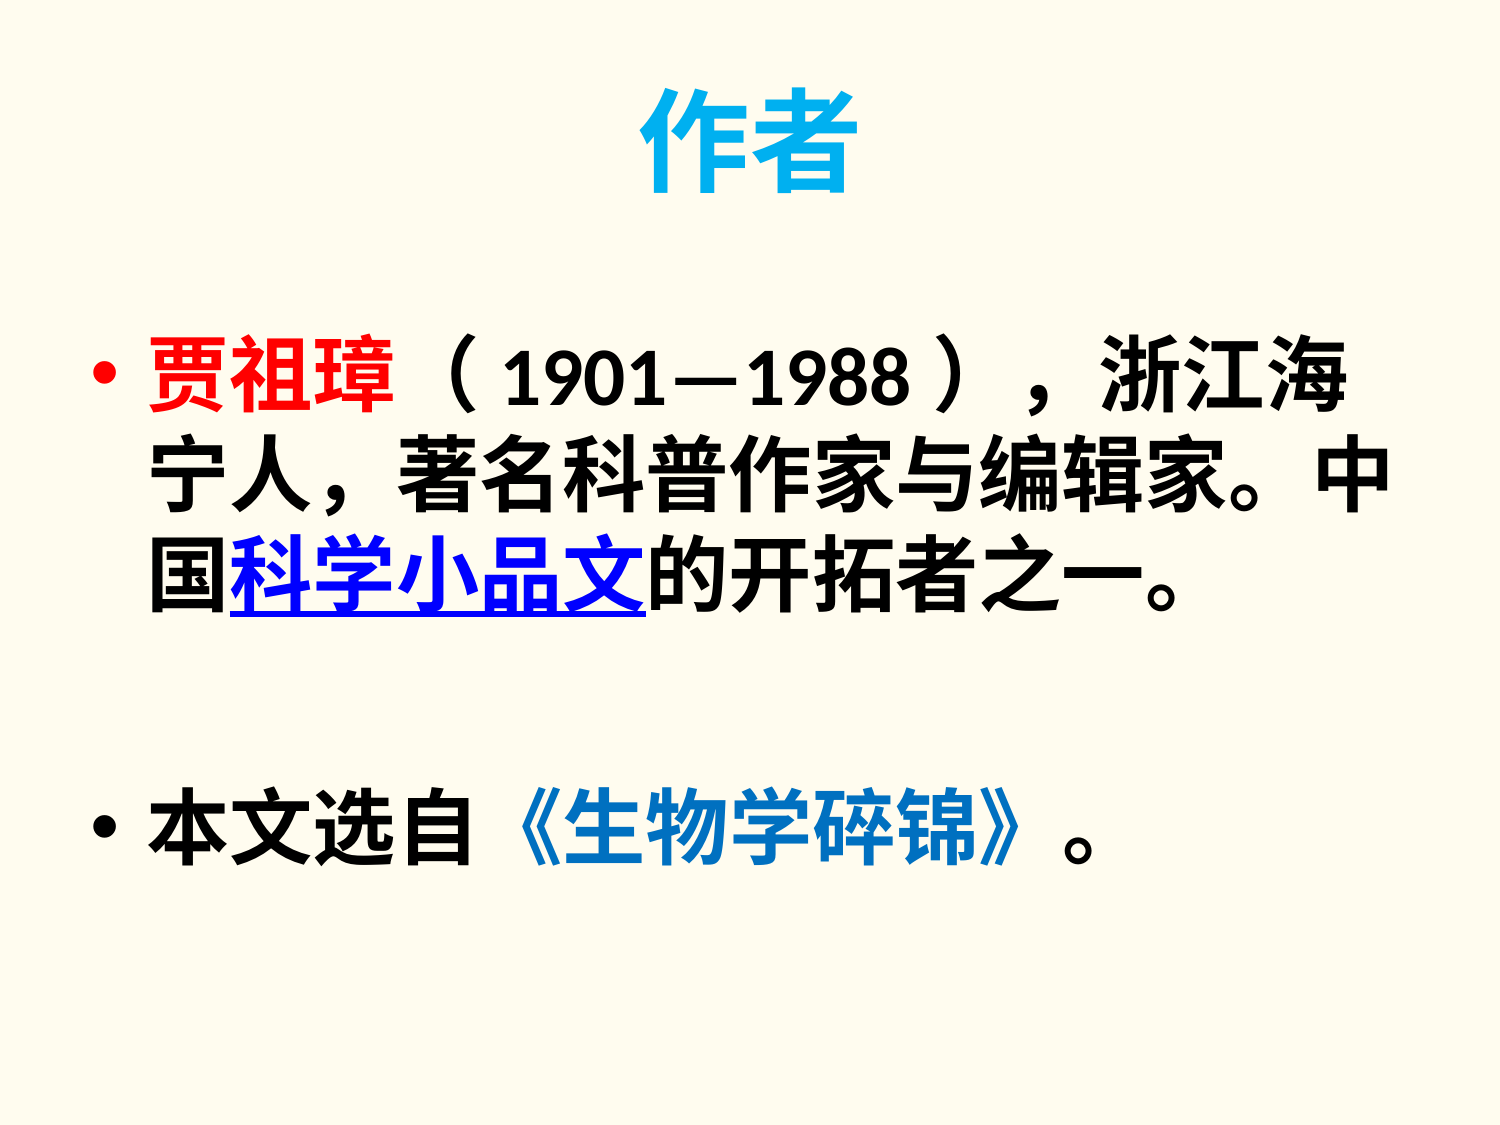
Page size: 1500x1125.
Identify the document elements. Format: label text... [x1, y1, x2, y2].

list 贾祖璋（1901—1988），浙江海宁人，著名科普作家与编辑家。中国科学小品文的开拓者之一。 本文选自《生物学碎锦》。 [75, 314, 1425, 1005]
title 作者 [75, 45, 1425, 233]
